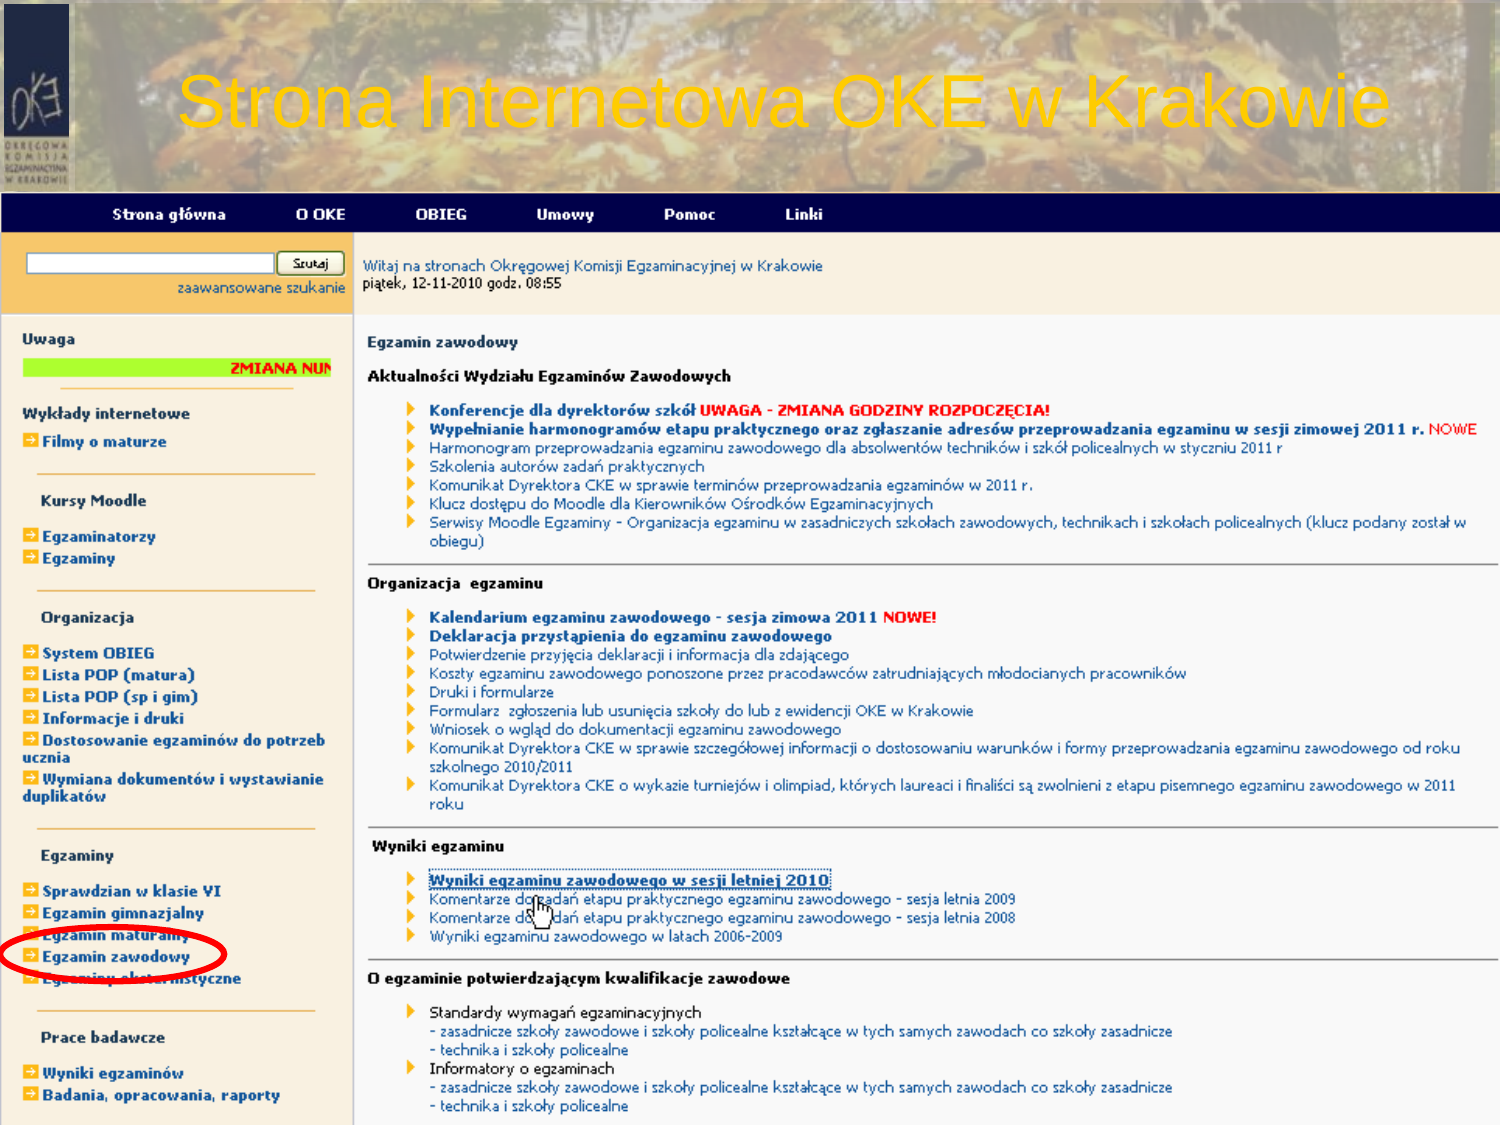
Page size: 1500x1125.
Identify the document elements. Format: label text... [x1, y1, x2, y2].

picture [0, 192, 1500, 1125]
title Strona Internetowa OKE w Krakowie [74, 3, 1495, 191]
